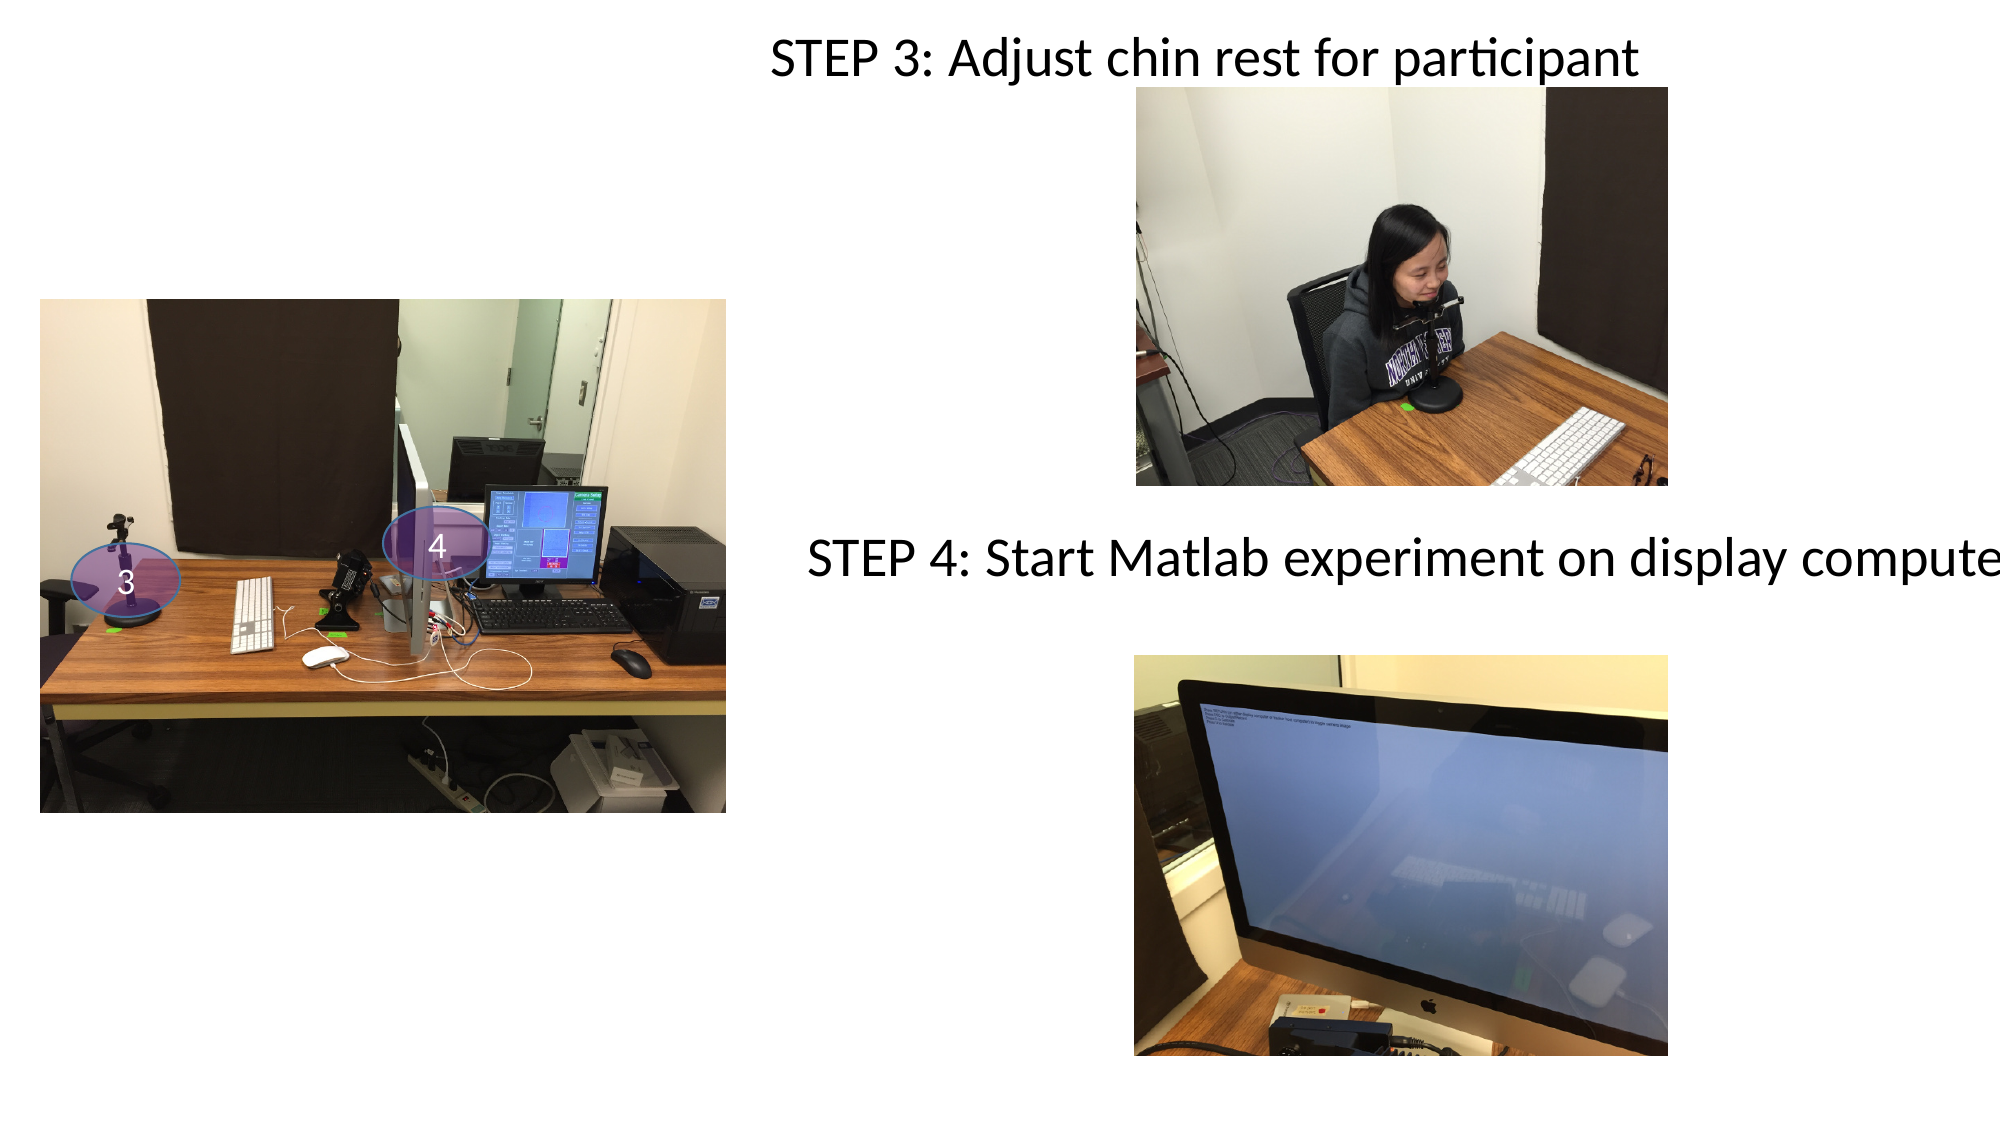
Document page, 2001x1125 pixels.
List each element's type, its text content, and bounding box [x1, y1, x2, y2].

picture [1134, 655, 1668, 1056]
text_box STEP 3: Adjust chin rest for participant [755, 20, 2000, 287]
picture [1136, 87, 1668, 486]
picture [40, 299, 726, 813]
text_box STEP 4: Start Matlab experiment on display computer [792, 513, 2000, 596]
